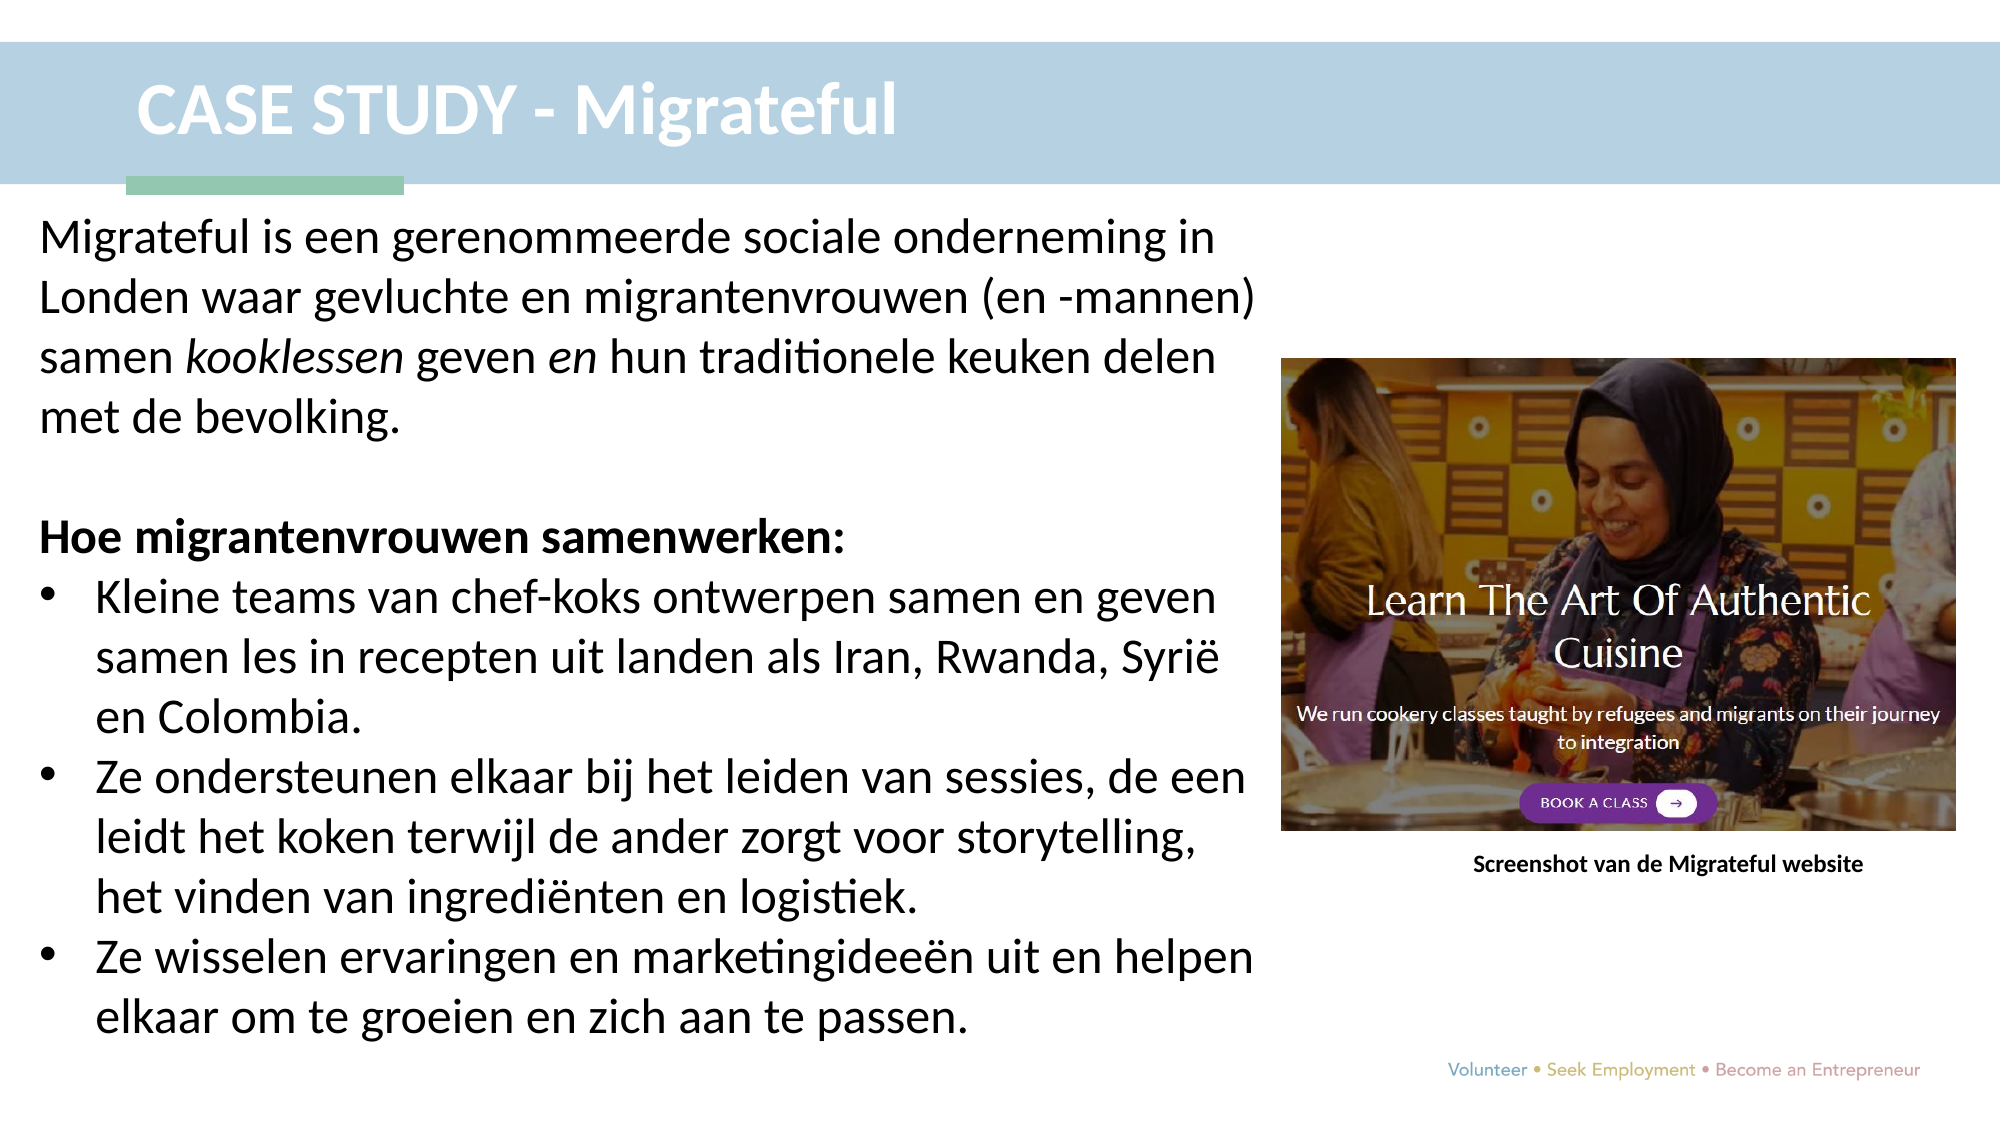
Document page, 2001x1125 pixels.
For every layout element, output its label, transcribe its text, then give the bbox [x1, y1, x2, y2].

list CASE STUDY - Migrateful [123, 51, 1913, 170]
picture [1418, 1046, 1971, 1103]
text_box Screenshot van de Migrateful website [1458, 839, 2000, 885]
text_box Migrateful is een gerenommeerde sociale onderneming in Londen waar gevluchte en migrantenvrouwen (en -mannen) samen kooklessen geven en hun traditionele keuken delen met de bevolking. Hoe migrantenvrouwen samenwerken: Kleine teams van chef-koks ontwerpen samen en geven samen les in recepten uit landen als Iran, Rwanda, Syrië en Colombia. Ze ondersteunen elkaar bij het leiden van sessies, de een leidt het koken terwijl de ander zorgt voor storytelling, het vinden van ingrediënten en logistiek. Ze wisselen ervaringen en marketingideeën uit en helpen elkaar om te groeien en zich aan te passen. [24, 196, 1275, 1125]
picture [1281, 358, 1956, 831]
